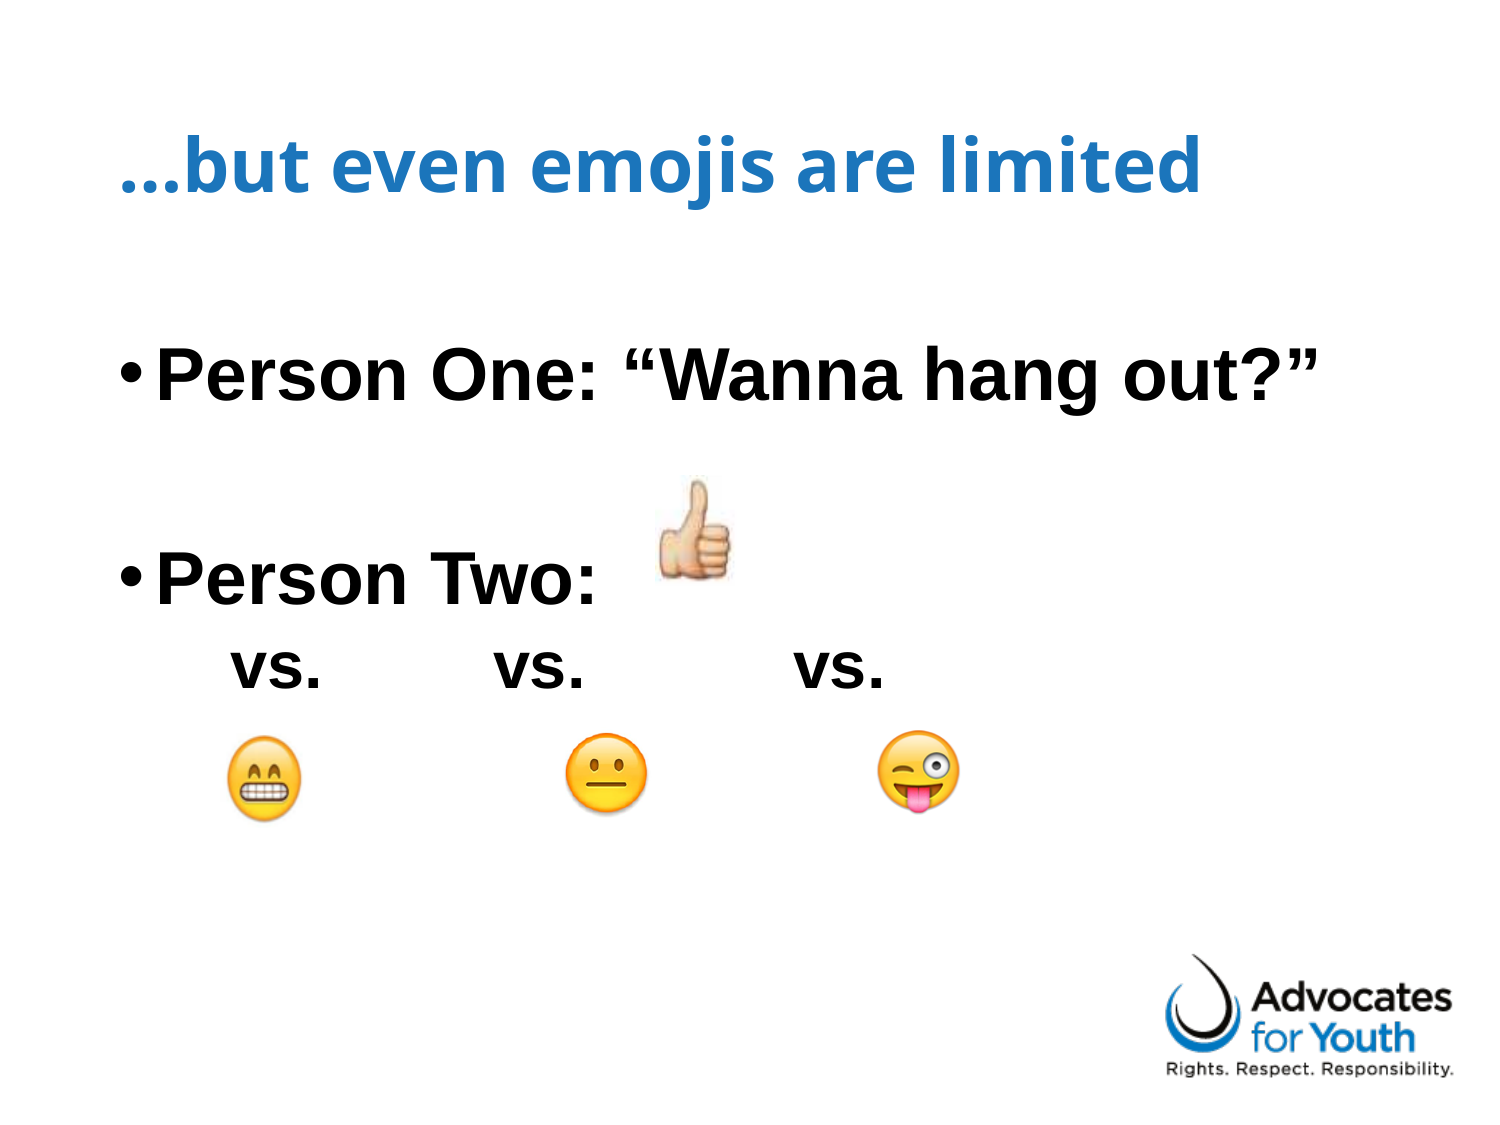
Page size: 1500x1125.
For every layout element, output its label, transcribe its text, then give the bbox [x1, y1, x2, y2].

picture [189, 697, 341, 871]
title …but even emojis are limited [103, 59, 1397, 278]
picture [559, 727, 652, 818]
picture [871, 726, 966, 819]
picture [1138, 922, 1480, 1107]
picture [655, 475, 738, 586]
list Person One: “Wanna hang out?” Person Two: vs. vs. vs. [103, 328, 1397, 1043]
